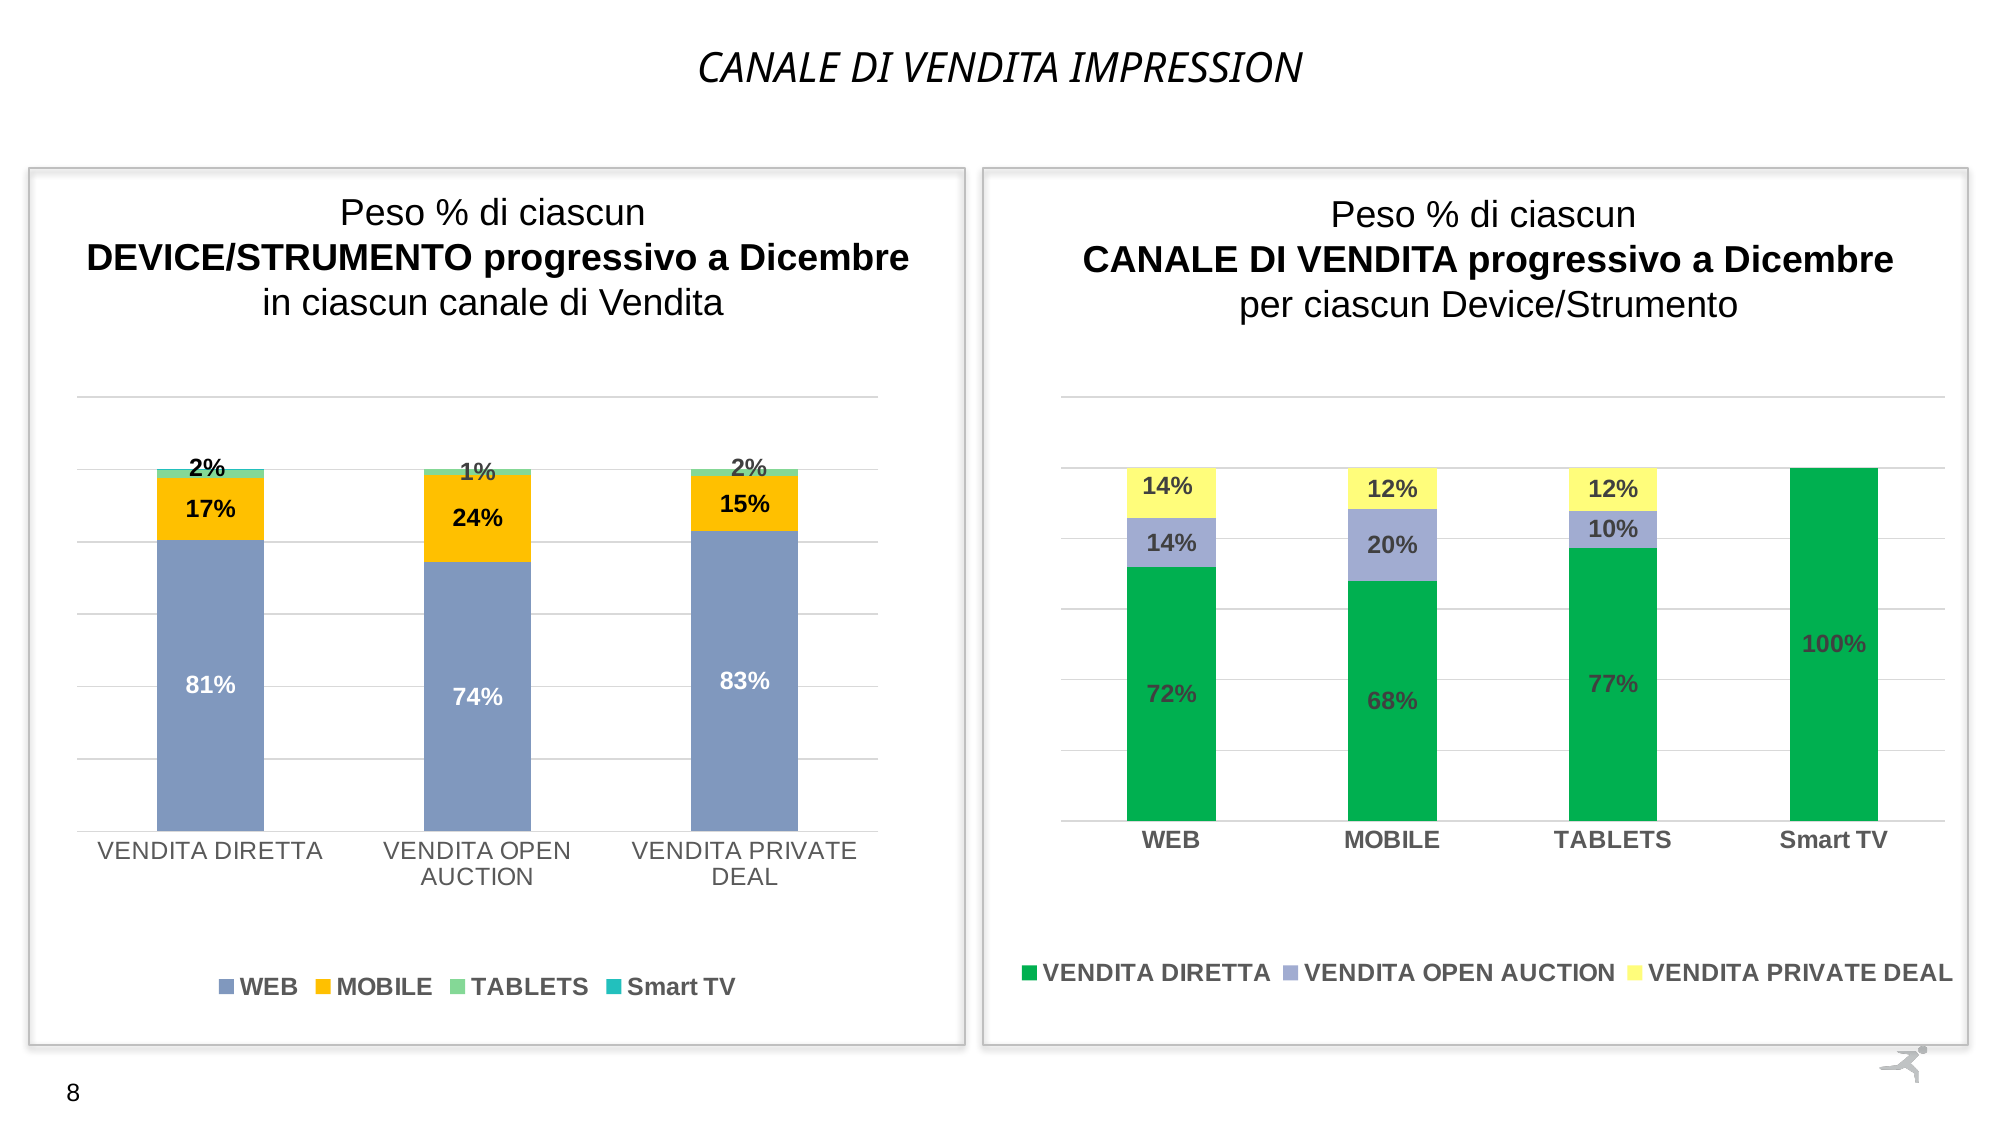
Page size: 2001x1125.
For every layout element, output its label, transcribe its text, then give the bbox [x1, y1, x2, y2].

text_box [29, 168, 1969, 1046]
text_box CANALE DI VENDITA IMPRESSION [187, 32, 1812, 98]
slide_number 8 [0, 1061, 96, 1122]
